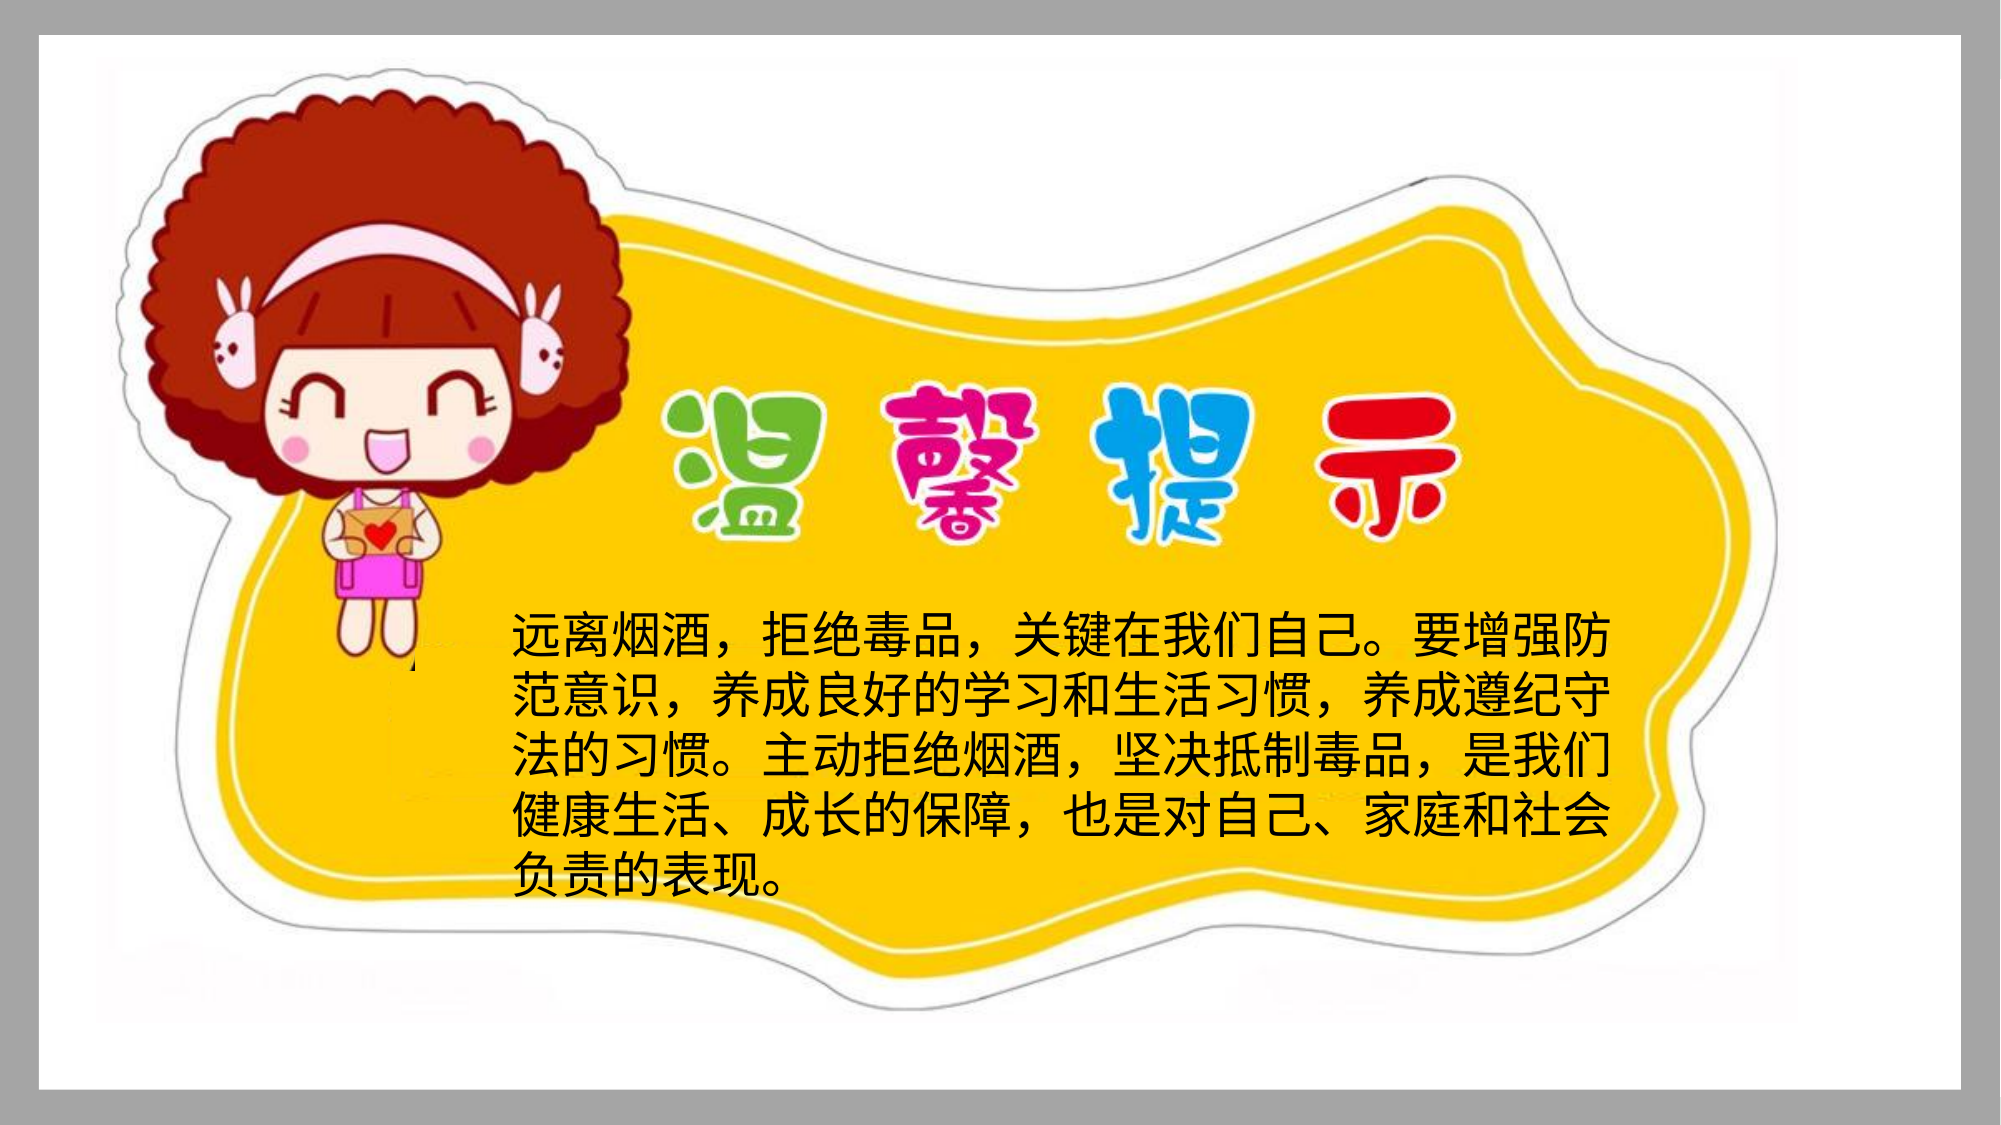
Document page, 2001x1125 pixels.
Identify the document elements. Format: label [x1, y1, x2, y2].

text_box [38, 34, 1962, 1091]
text_box [0, 0, 2000, 1125]
text_box [96, 57, 1798, 1023]
